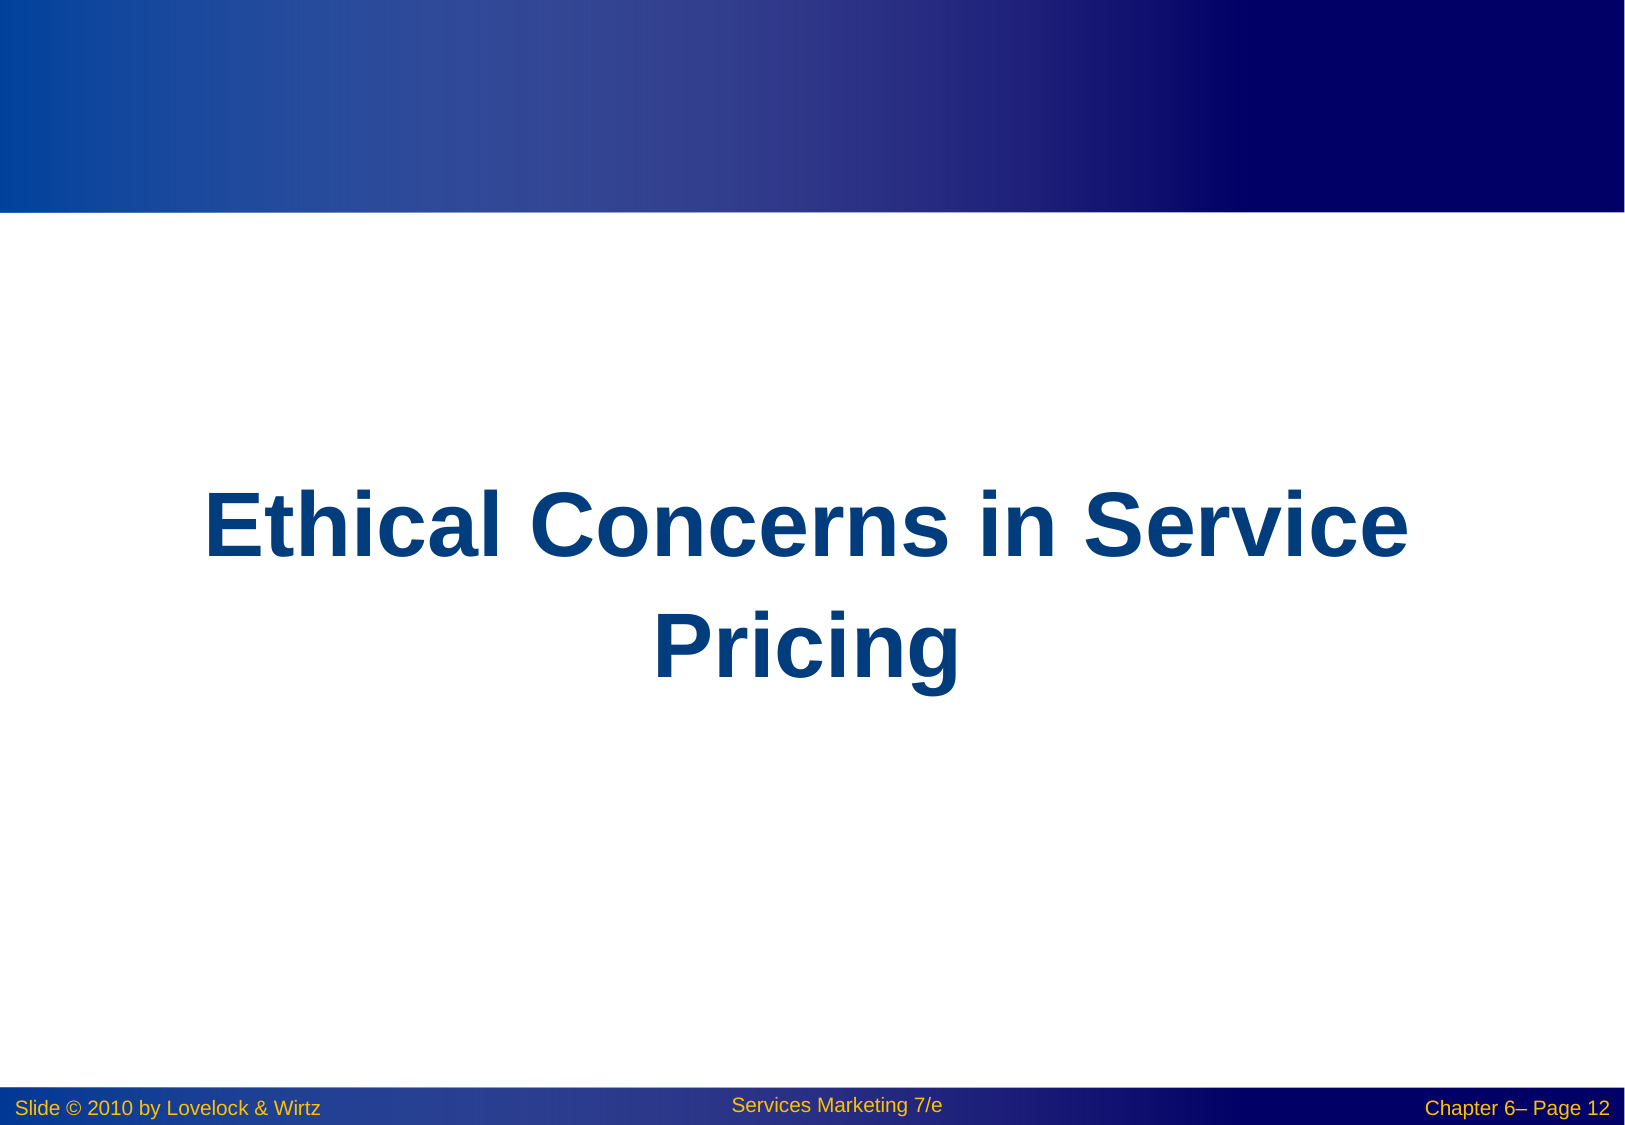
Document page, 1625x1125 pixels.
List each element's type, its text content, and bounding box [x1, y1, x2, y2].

text_box Ethical Concerns in Service Pricing [115, 410, 1500, 740]
